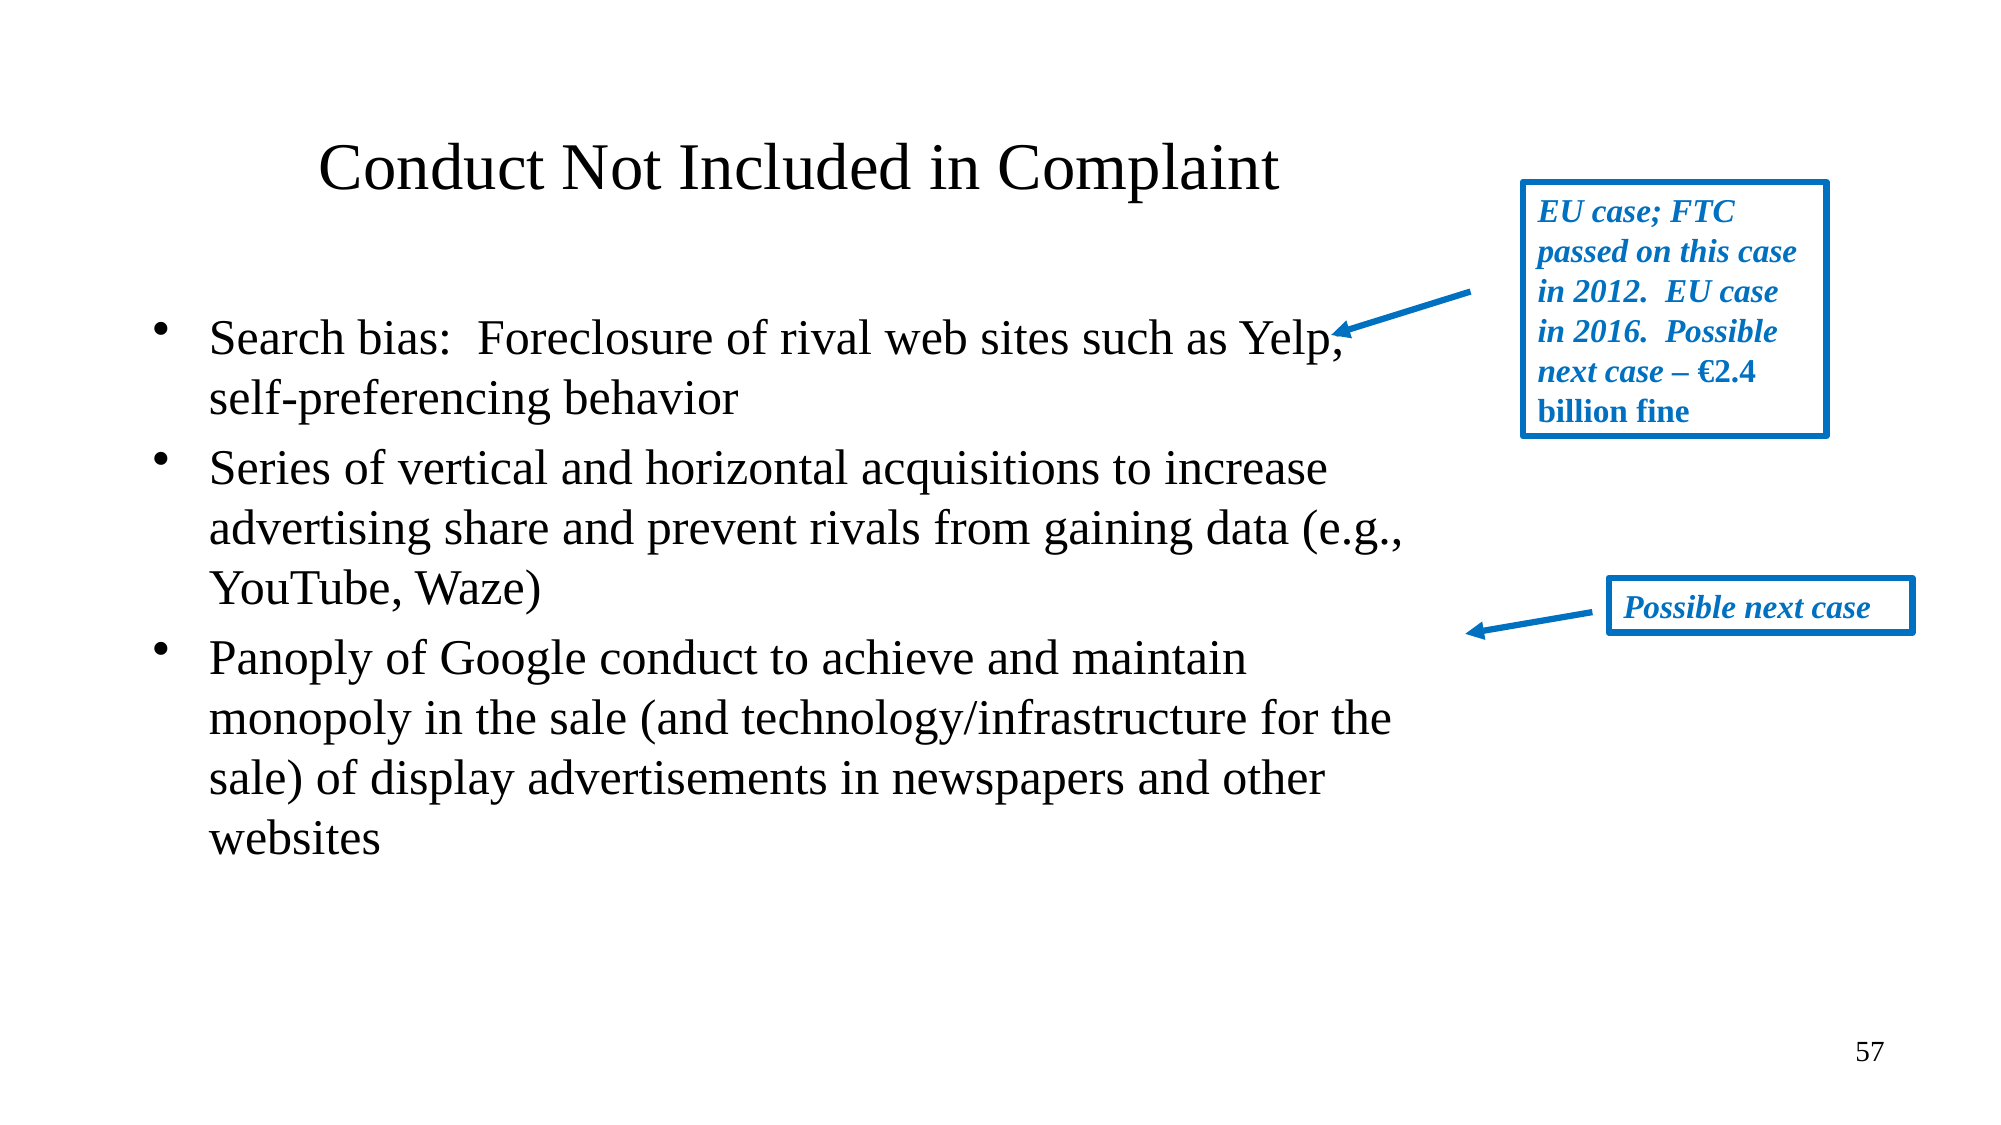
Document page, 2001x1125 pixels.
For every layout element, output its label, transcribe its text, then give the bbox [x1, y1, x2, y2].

slide_number 57 [1433, 1024, 1901, 1103]
title Conduct Not Included in Complaint [187, 69, 1413, 258]
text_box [1465, 611, 1593, 635]
text_box Possible next case [1608, 577, 1913, 633]
text_box EU case; FTC passed on this case in 2012. EU case in 2016. Possible next case – €2.4 billion fine [1522, 181, 1827, 437]
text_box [1331, 291, 1471, 336]
list Search bias: Foreclosure of rival web sites such as Yelp; self-preferencing behavior Series of vertical and horizontal acquisitions to increase advertising share and prevent rivals from gaining data (e.g., YouTube, Waze) Panoply of Google conduct to achieve and maintain monopoly in the sale (and technology/infrastructure for the sale) of display advertisements in newspapers and other websites [137, 297, 1471, 1012]
